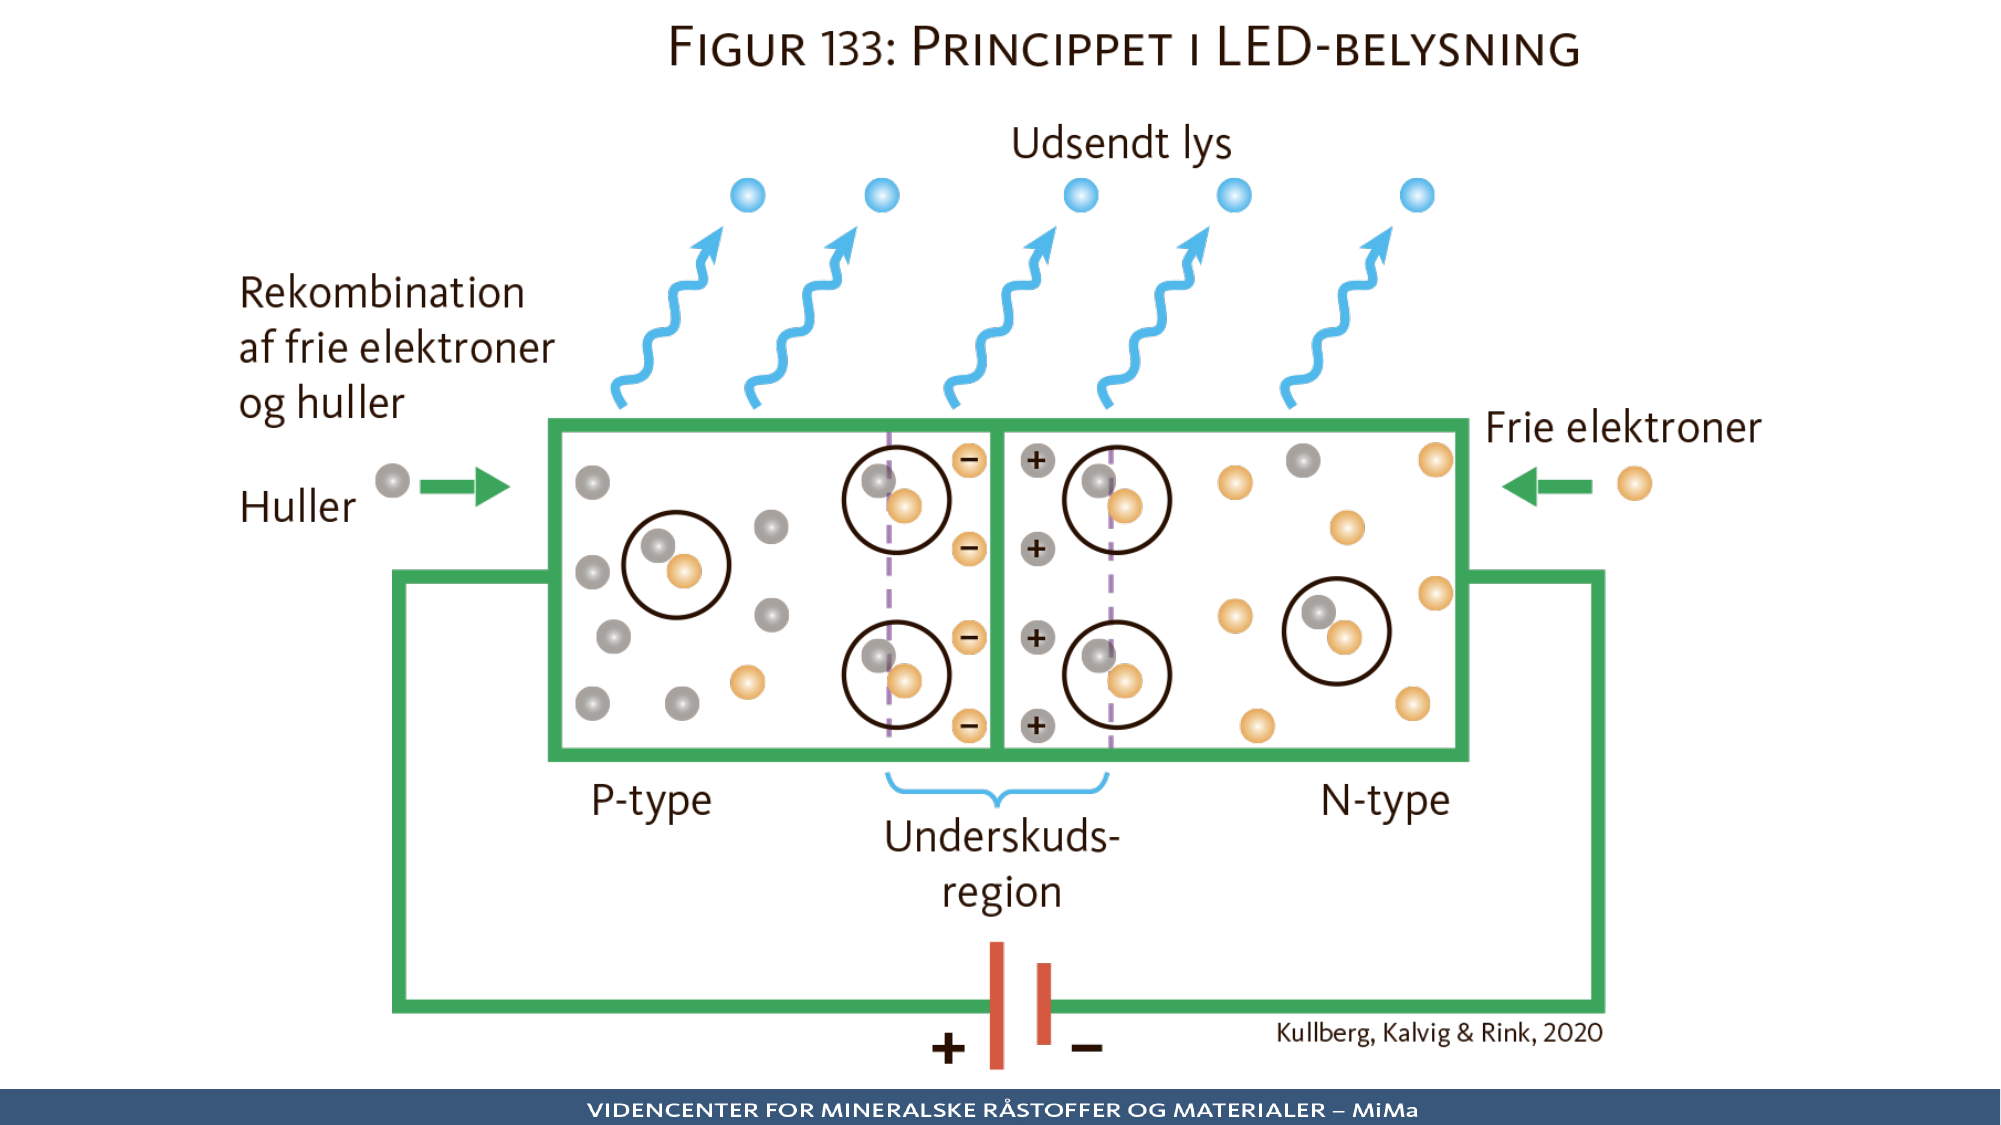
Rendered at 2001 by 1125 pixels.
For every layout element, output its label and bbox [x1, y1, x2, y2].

picture [0, 1089, 2001, 1125]
picture [223, 0, 1777, 1087]
